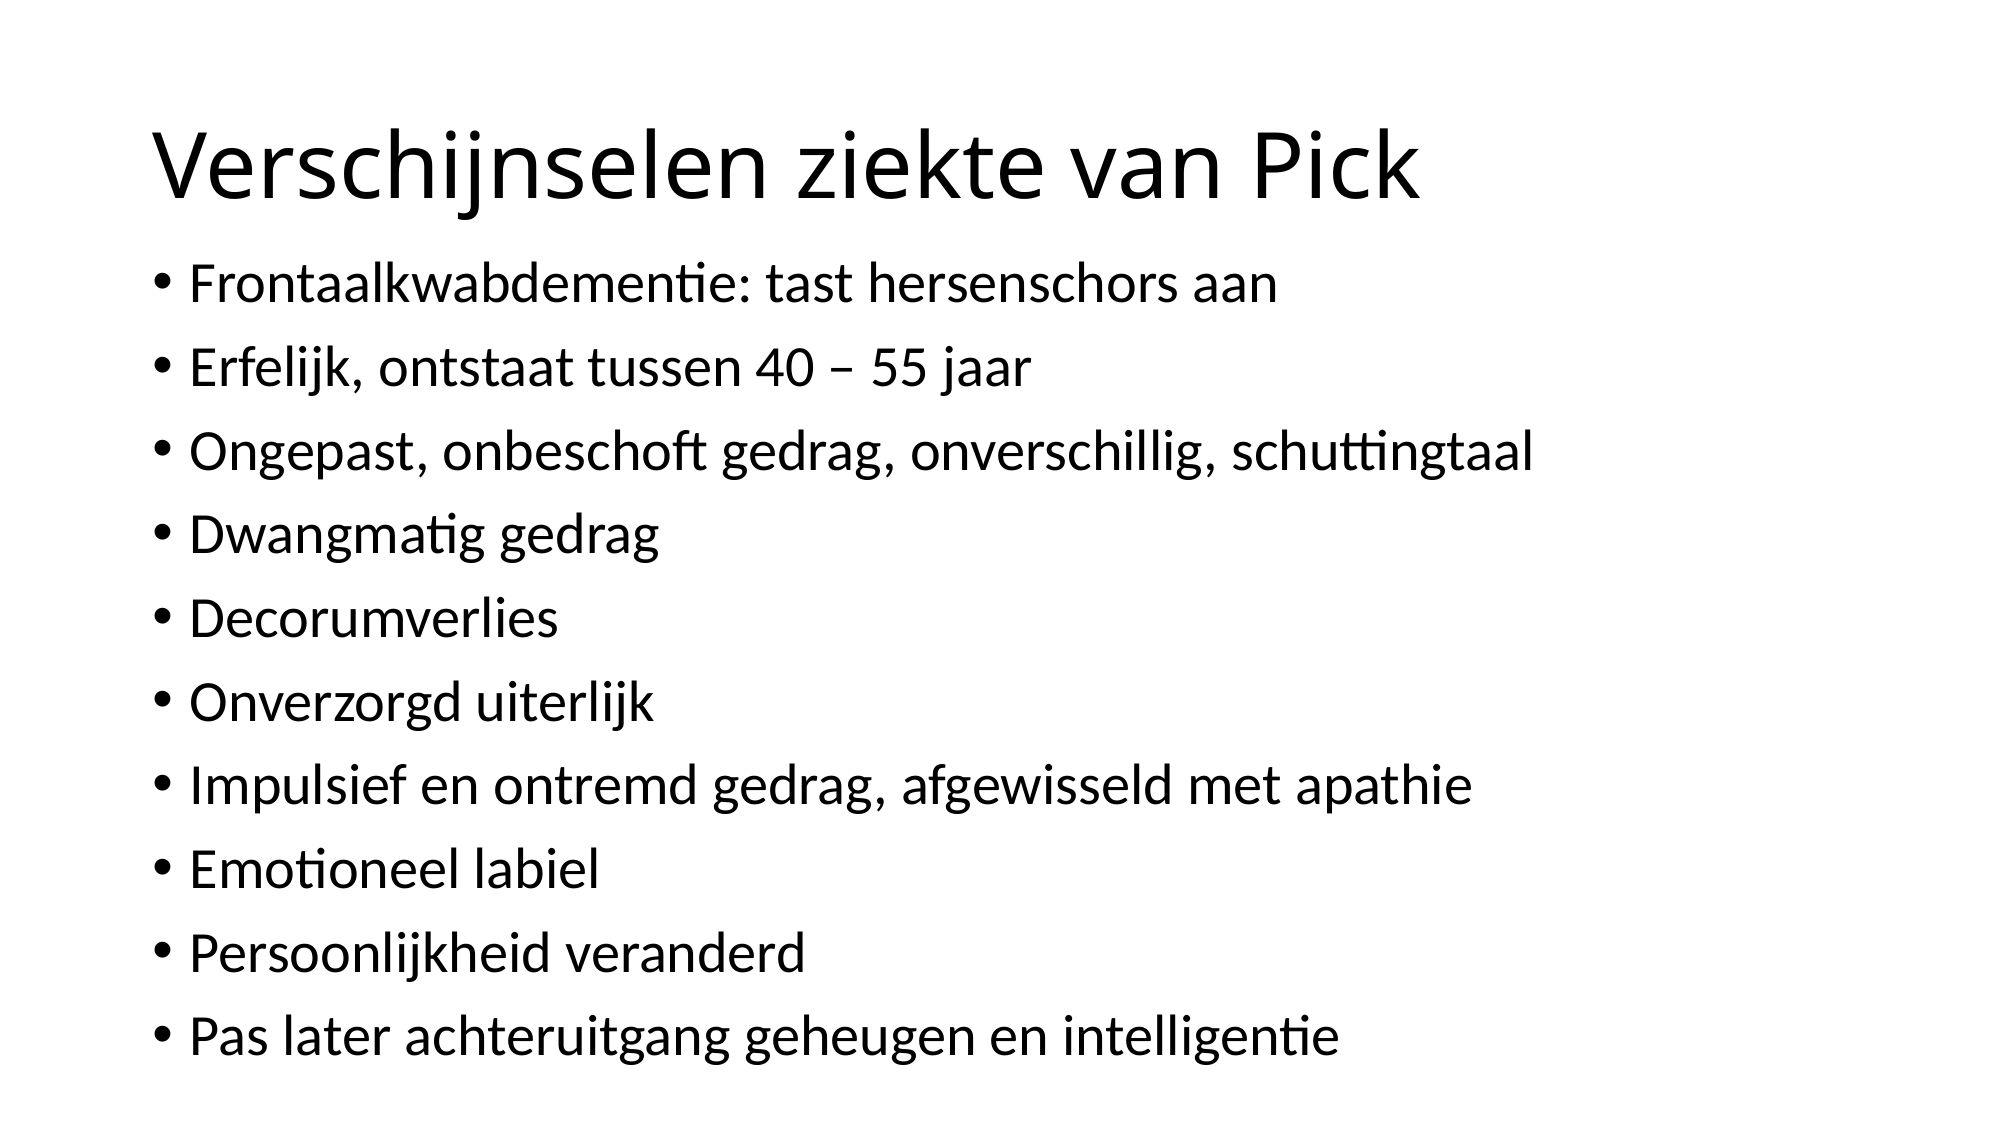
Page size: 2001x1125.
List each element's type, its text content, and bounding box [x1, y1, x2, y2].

list Frontaalkwabdementie: tast hersenschors aan Erfelijk, ontstaat tussen 40 – 55 jaar Ongepast, onbeschoft gedrag, onverschillig, schuttingtaal Dwangmatig gedrag Decorumverlies Onverzorgd uiterlijk Impulsief en ontremd gedrag, afgewisseld met apathie Emotioneel labiel Persoonlijkheid veranderd Pas later achteruitgang geheugen en intelligentie [137, 244, 1863, 1088]
title Verschijnselen ziekte van Pick [137, 59, 1863, 244]
